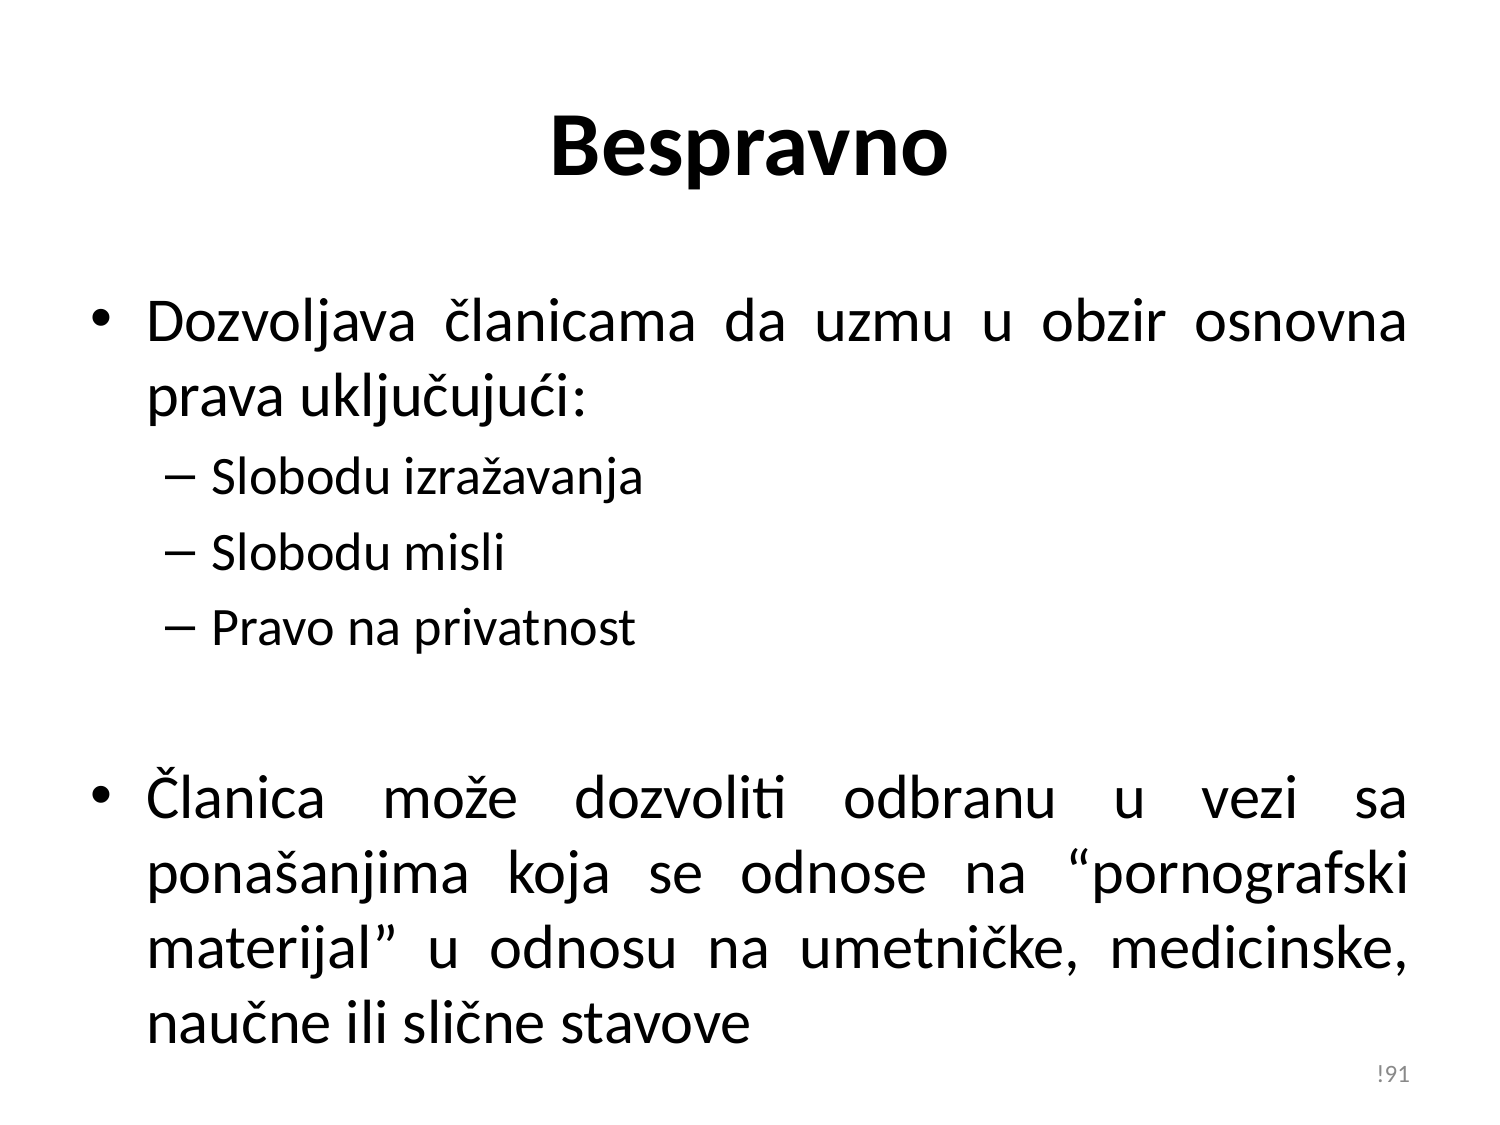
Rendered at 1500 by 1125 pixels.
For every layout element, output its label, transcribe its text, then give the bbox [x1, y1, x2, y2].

slide_number !91 [1074, 1042, 1425, 1103]
list Dozvoljava članicama da uzmu u obzir osnovna prava uključujući: Slobodu izražavanja Slobodu misli Pravo na privatnost Članica može dozvoliti odbranu u vezi sa ponašanjima koja se odnose na “pornografski materijal” u odnosu na umetničke, medicinske, naučne ili slične stavove [74, 271, 1426, 1015]
title Bespravno [74, 44, 1426, 233]
